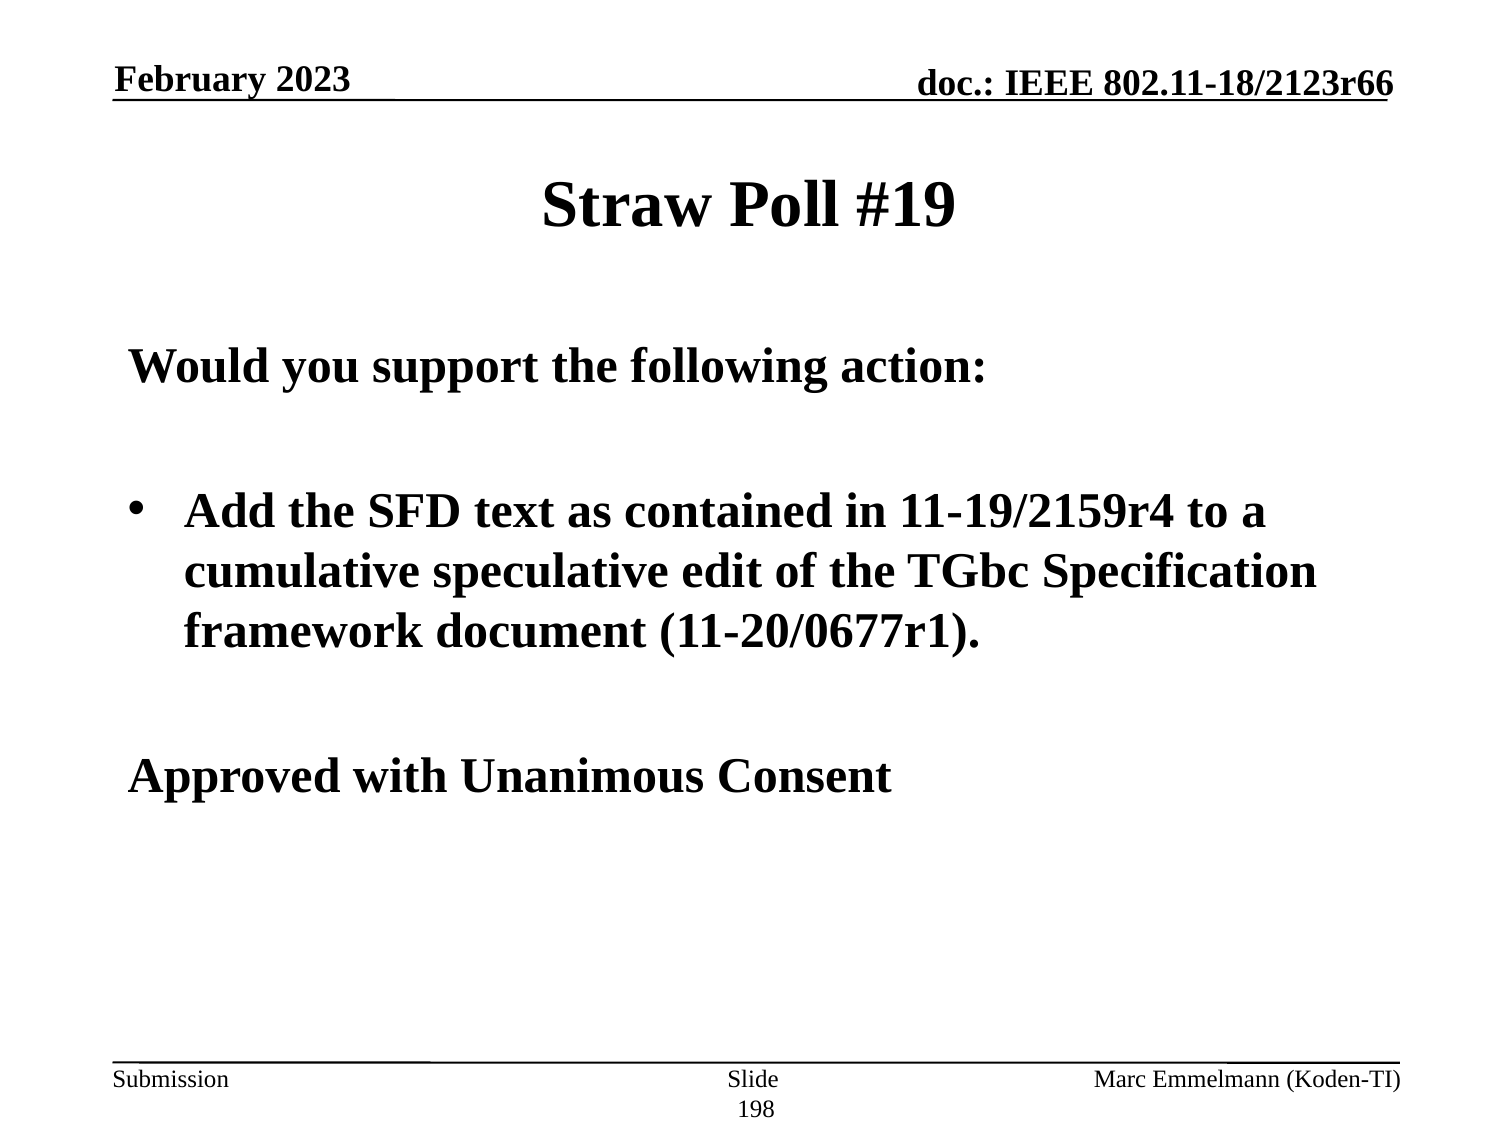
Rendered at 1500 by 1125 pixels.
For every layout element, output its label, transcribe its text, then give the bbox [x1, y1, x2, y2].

footer Marc Emmelmann (Koden-TI) [878, 1061, 1402, 1093]
slide_number Slide 198 [712, 1061, 800, 1123]
title Straw Poll #19 [112, 112, 1388, 288]
list Would you support the following action: Add the SFD text as contained in 11-19/2159r4 to a cumulative speculative edit of the TGbc Specification framework document (11-20/0677r1). Approved with Unanimous Consent [112, 324, 1388, 1000]
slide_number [114, 54, 423, 100]
